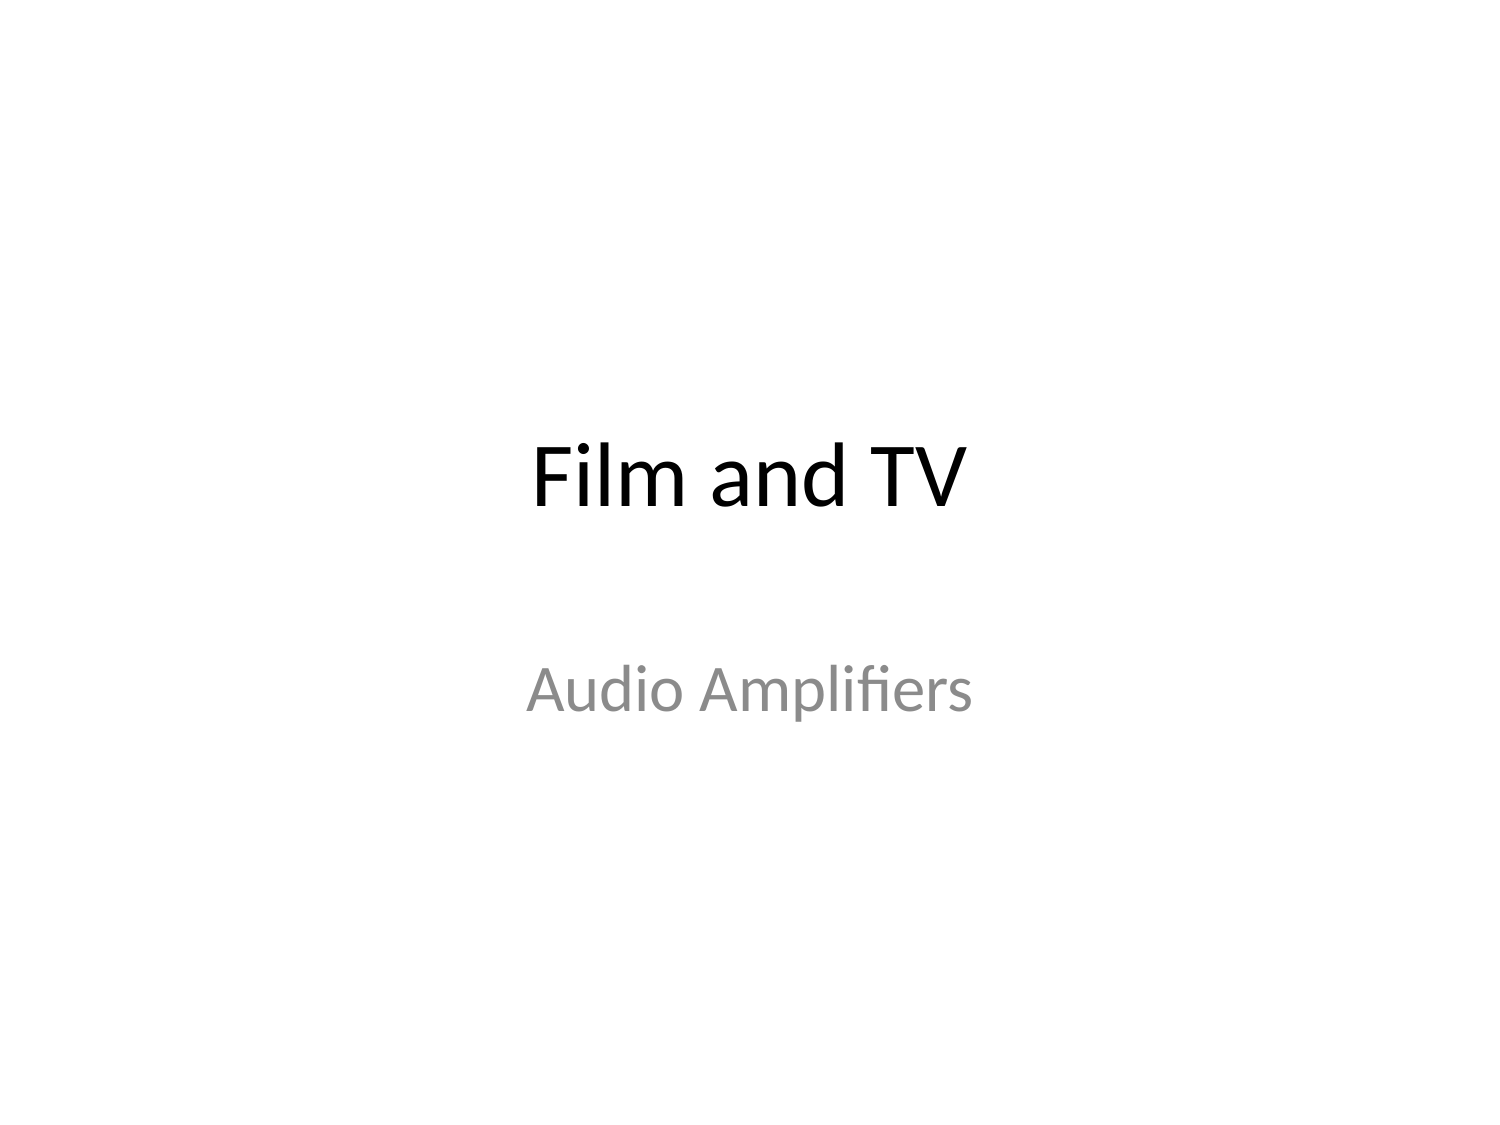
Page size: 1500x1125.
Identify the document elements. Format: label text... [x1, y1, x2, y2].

title Film and TV [112, 349, 1388, 591]
subtitle Audio Amplifiers [225, 637, 1275, 825]
